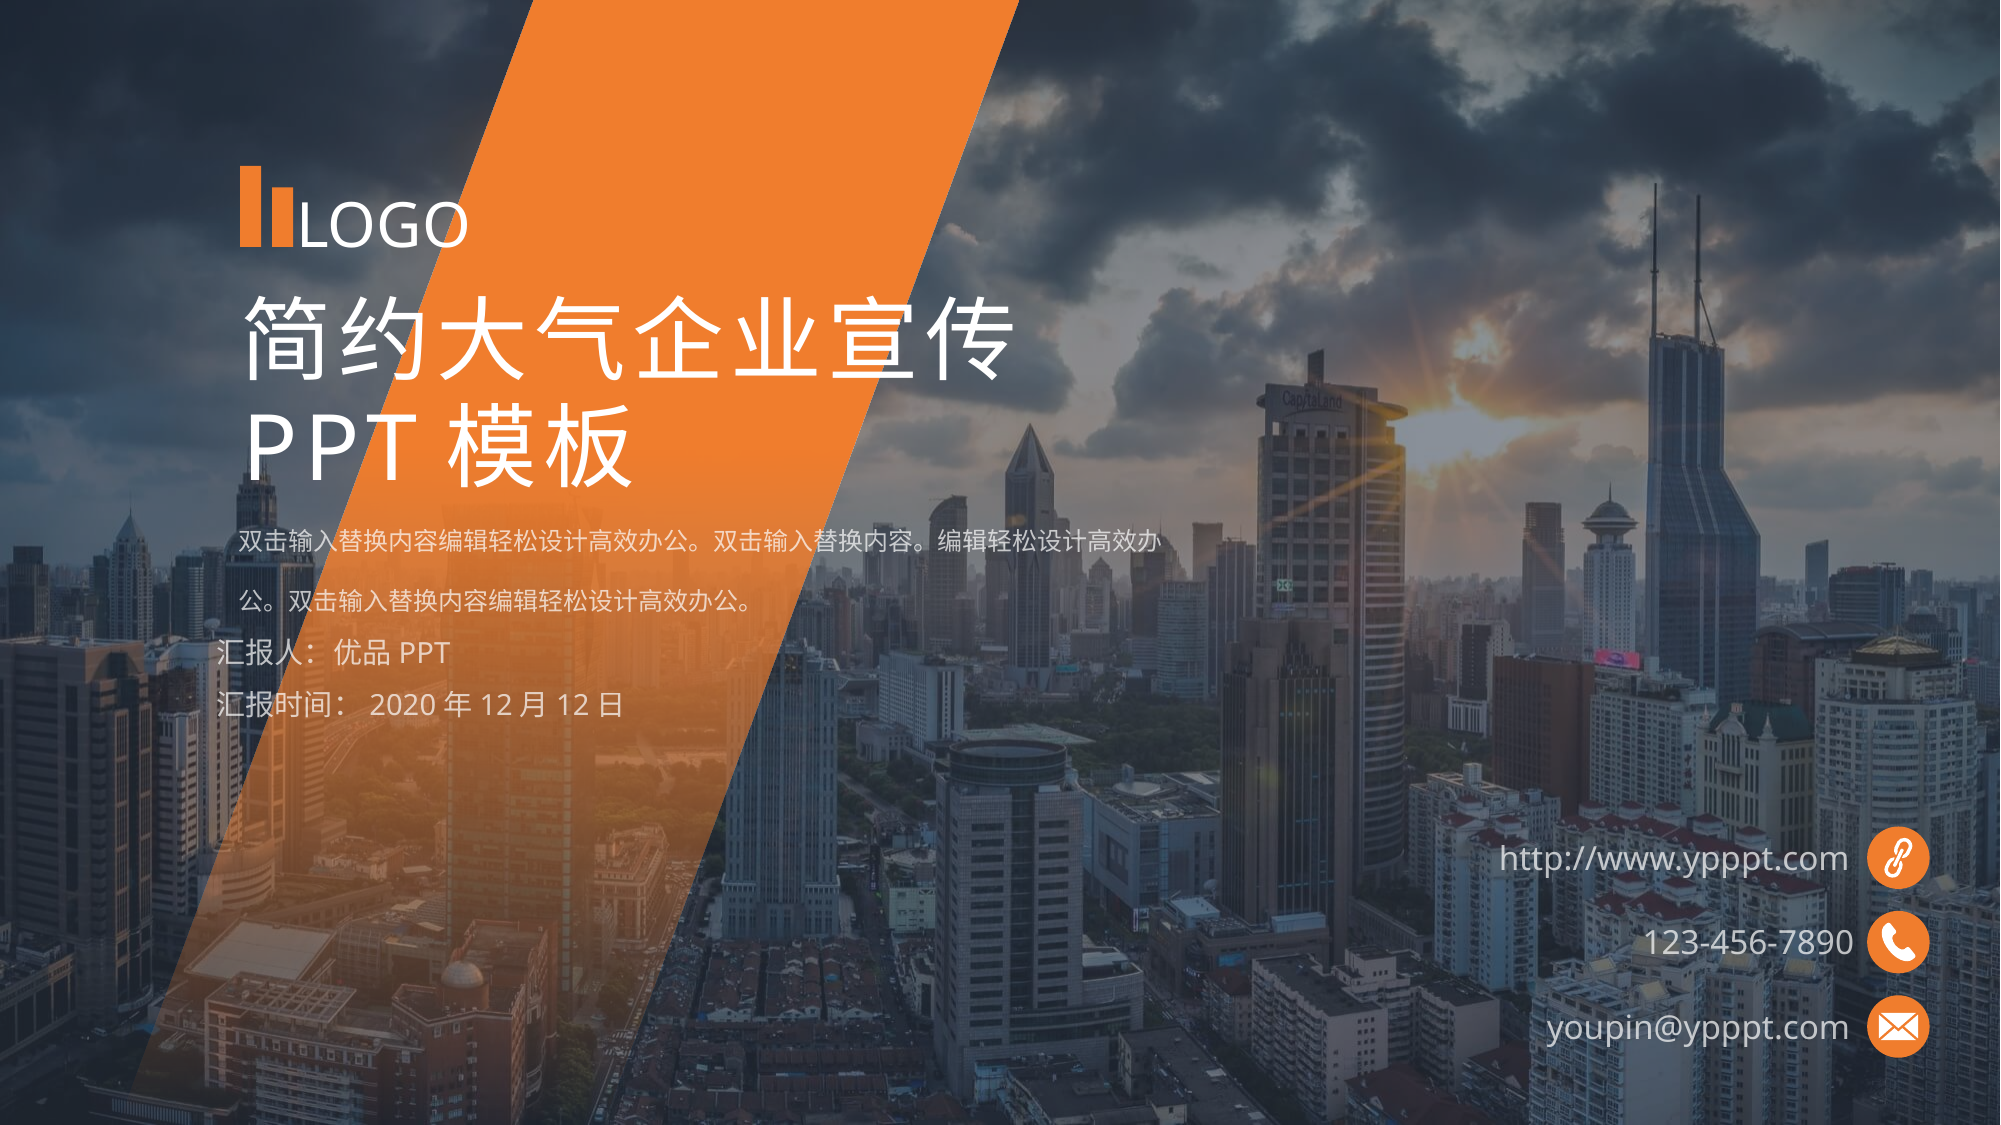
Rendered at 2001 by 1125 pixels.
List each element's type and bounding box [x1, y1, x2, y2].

text_box [1867, 910, 1930, 974]
text_box [1867, 826, 1930, 889]
text_box [219, 273, 1041, 508]
picture [0, 0, 2000, 1125]
text_box [240, 165, 483, 269]
text_box [1867, 995, 1930, 1058]
